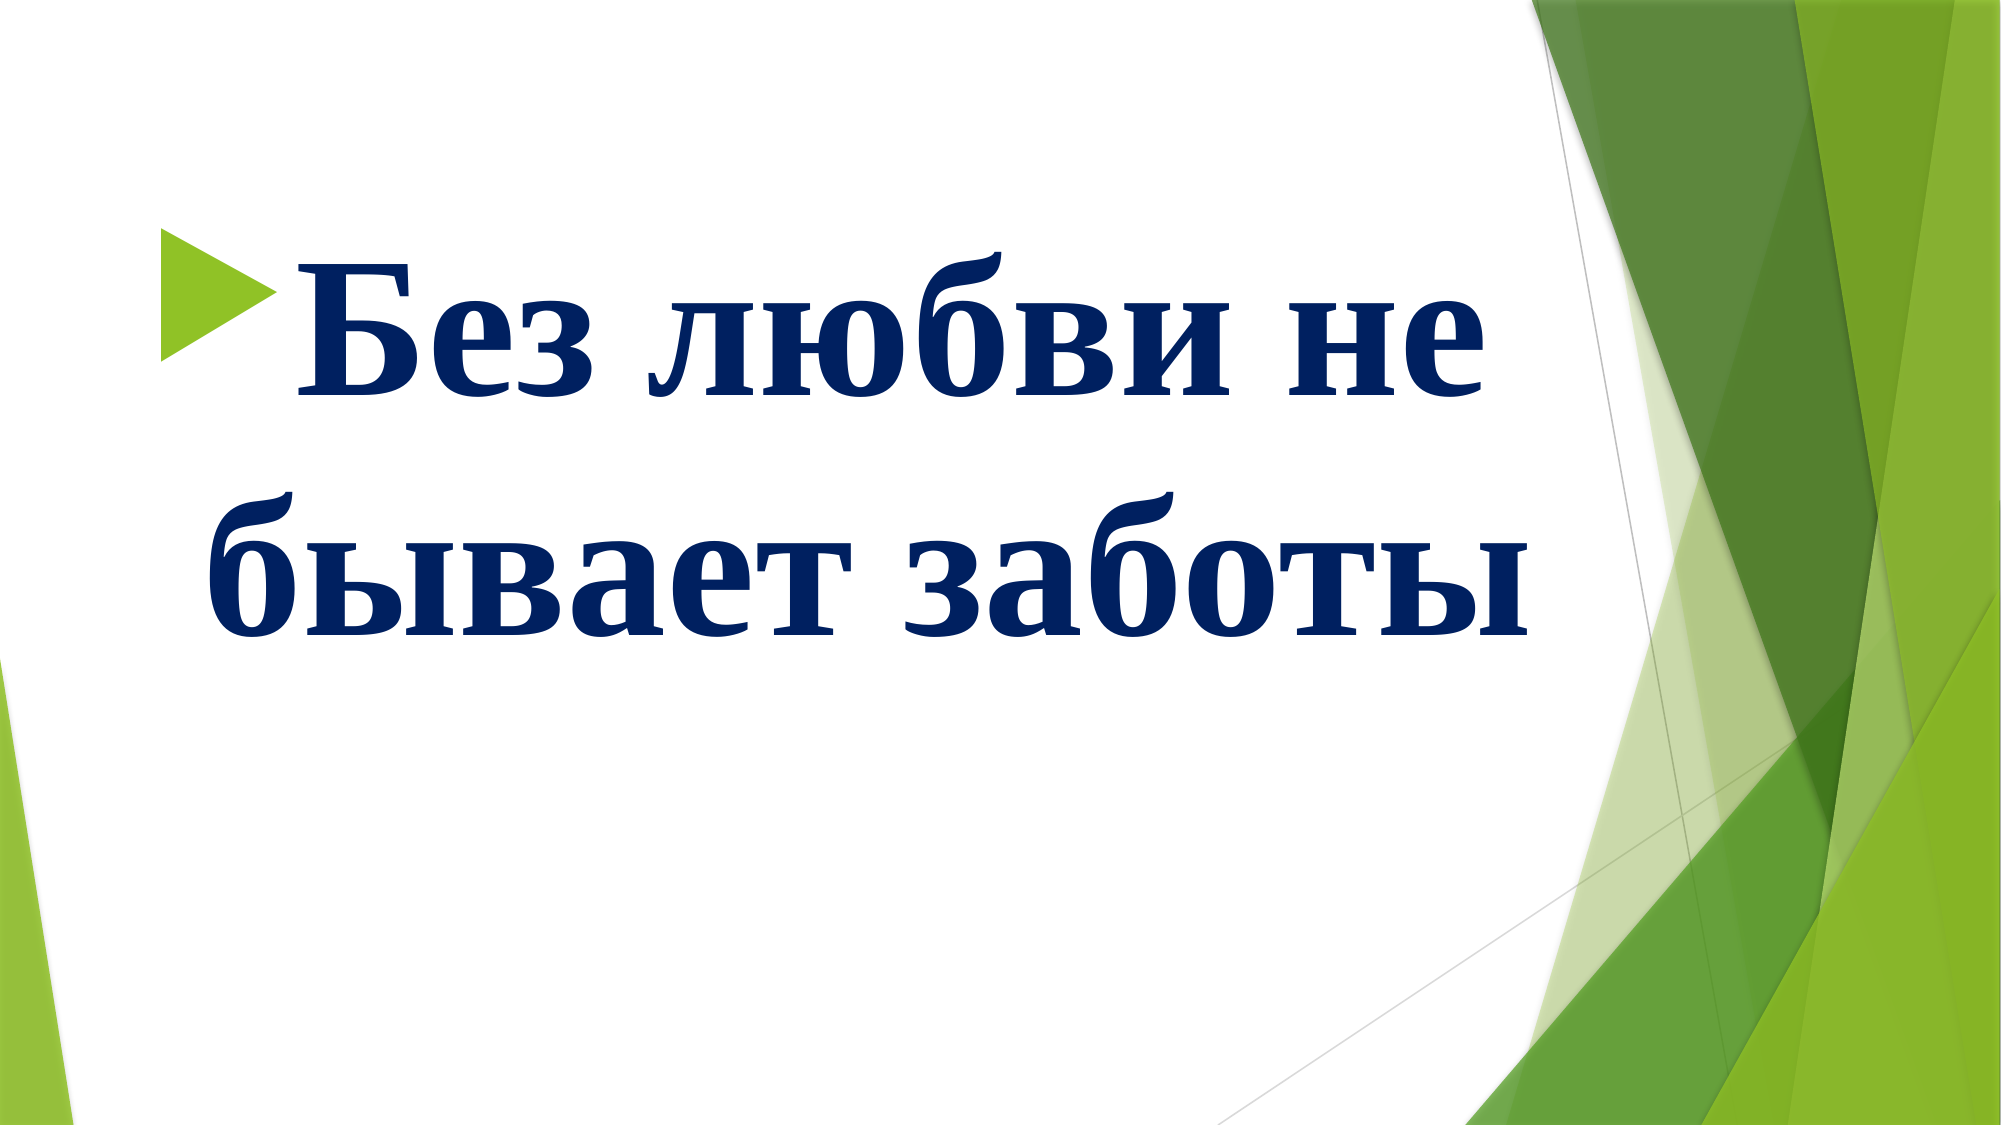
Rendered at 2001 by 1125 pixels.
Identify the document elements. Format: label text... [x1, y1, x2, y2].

list Без любви не бывает заботы [131, 188, 1639, 992]
